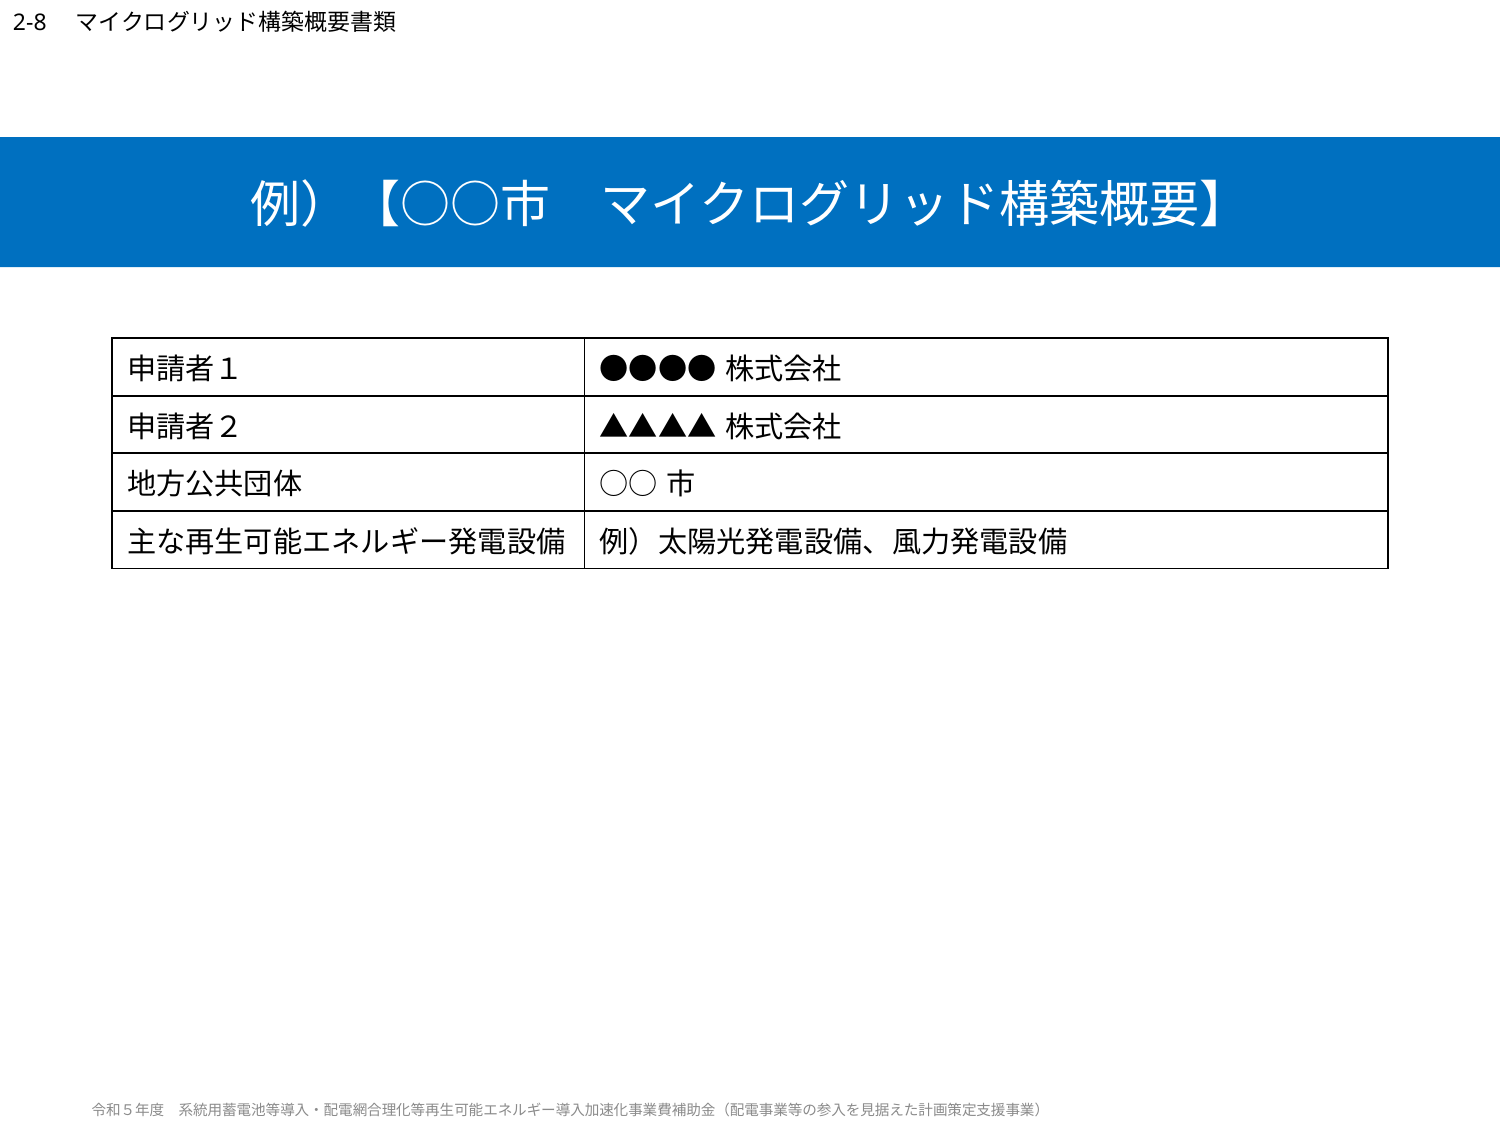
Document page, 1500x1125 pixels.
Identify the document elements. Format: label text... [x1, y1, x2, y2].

table_cell 申請者２ [113, 397, 584, 452]
text_box 2-8 マイクログリッド構築概要書類 [0, 0, 467, 61]
table_cell 地方公共団体 [113, 454, 584, 510]
table_cell ▲▲▲▲株式会社 [585, 397, 1387, 452]
table_header ●●●●株式会社 [585, 339, 1387, 395]
table_cell ○○市 [585, 454, 1387, 510]
table_header 申請者１ [113, 339, 584, 395]
table_cell 例）太陽光発電設備、風力発電設備 [585, 512, 1387, 568]
title 例）【○○市 マイクログリッド構築概要】 [0, 137, 1500, 268]
table_cell 主な再生可能エネルギー発電設備 [113, 512, 584, 568]
